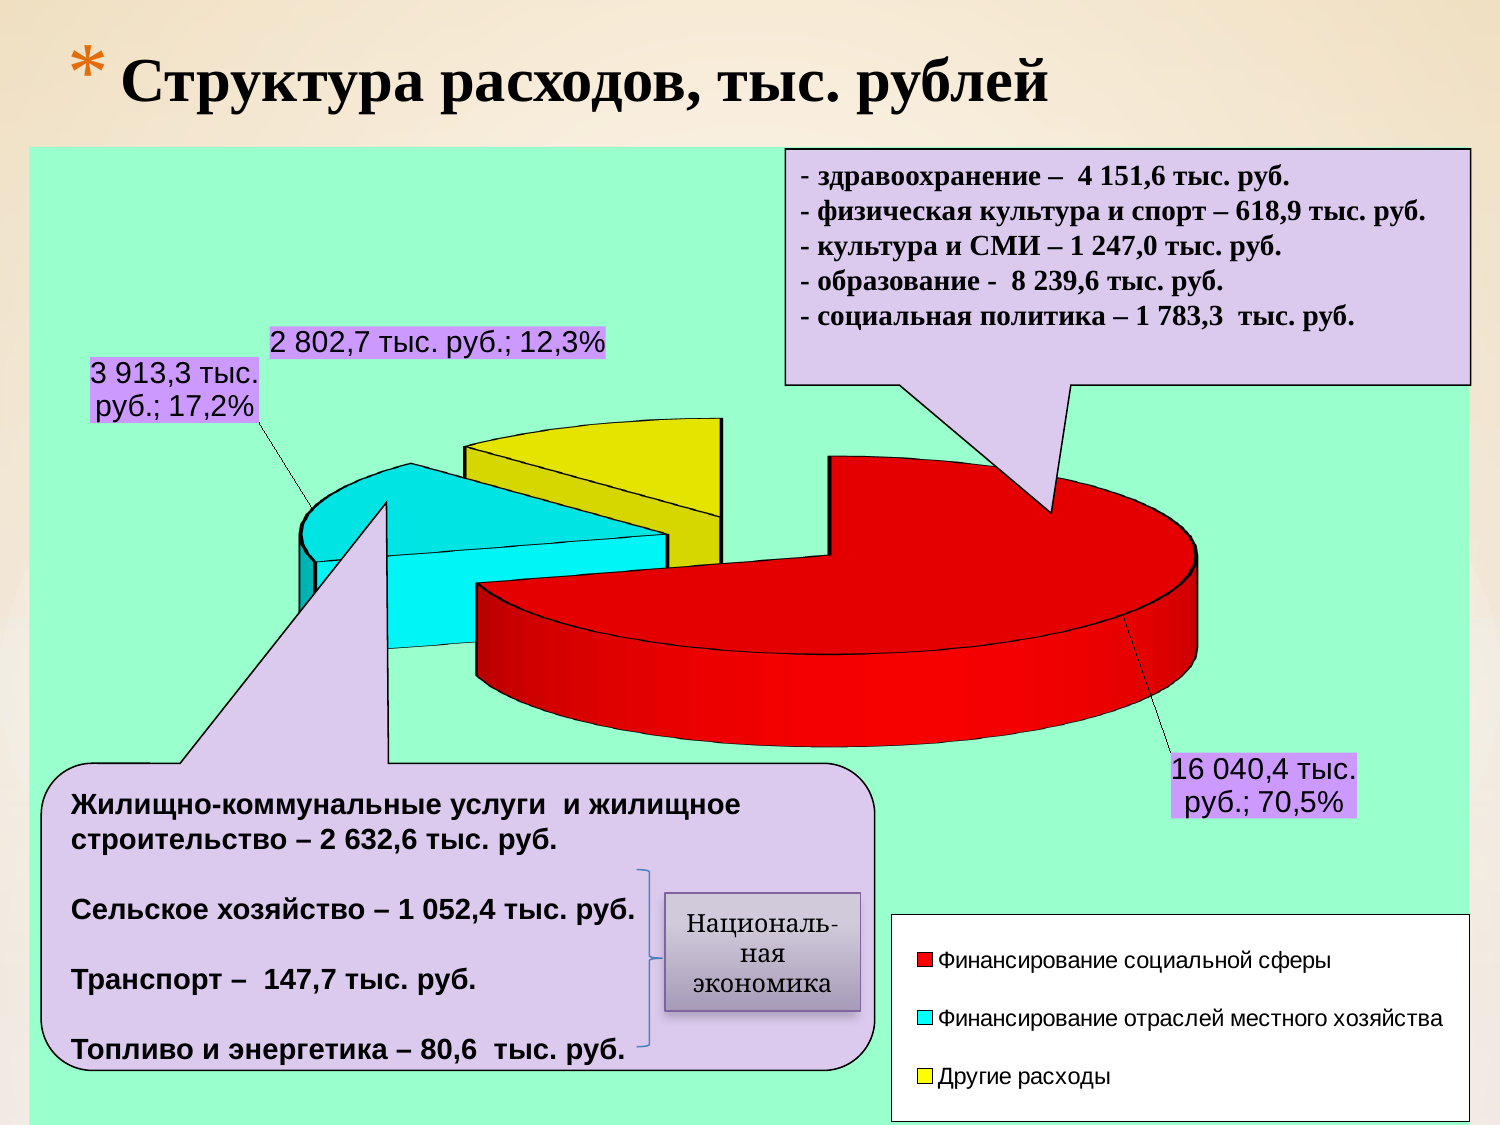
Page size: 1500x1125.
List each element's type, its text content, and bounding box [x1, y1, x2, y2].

chart [29, 146, 1470, 1125]
title Структура расходов, тыс. рублей [53, 31, 1404, 126]
